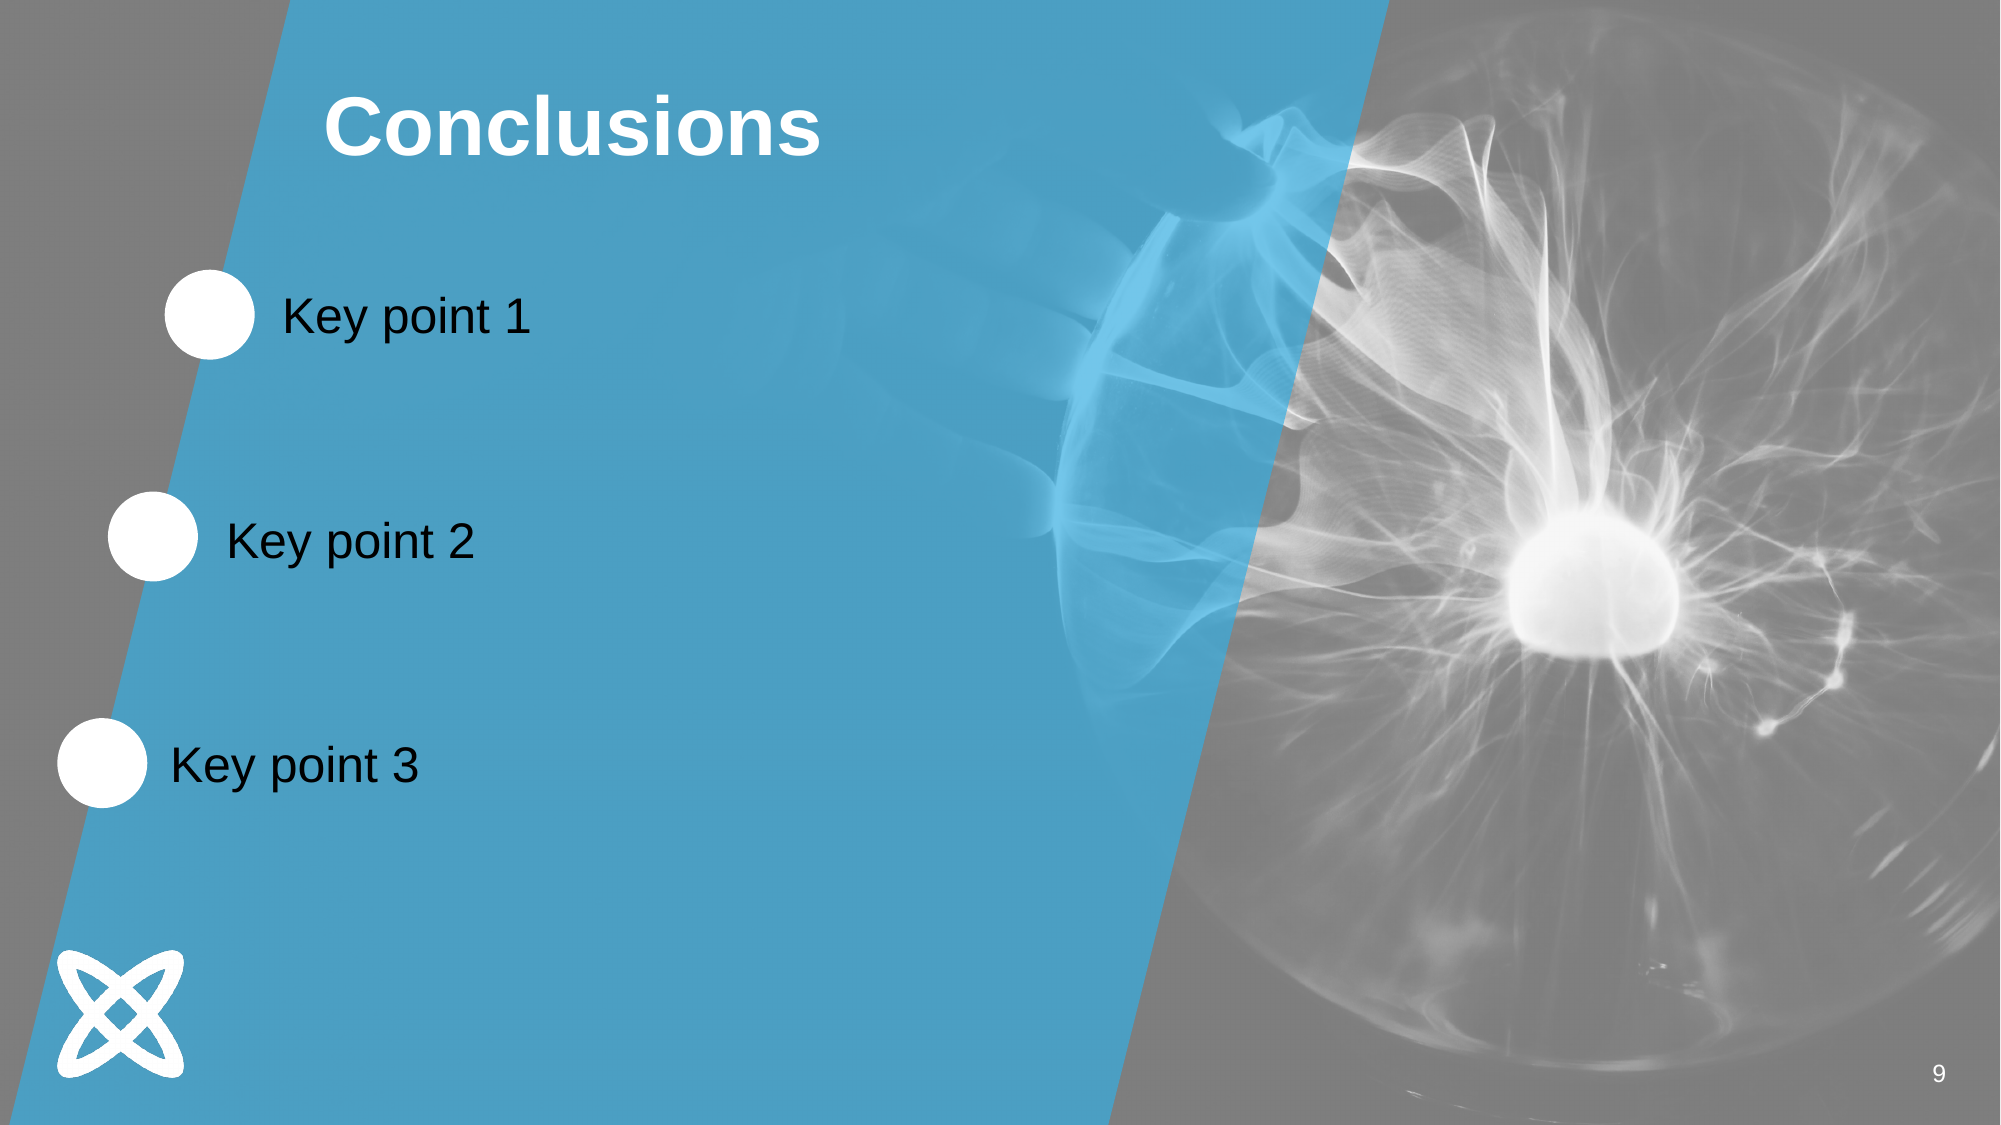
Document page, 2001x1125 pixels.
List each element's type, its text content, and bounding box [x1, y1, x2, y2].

picture [57, 951, 184, 1078]
text_box [56, 717, 149, 810]
list Key point 1 Key point 2 Key point 3 [57, 283, 1070, 951]
text_box [163, 268, 256, 361]
title Conclusions [309, 76, 1371, 259]
text_box [106, 490, 199, 583]
slide_number 9 [1856, 1042, 1962, 1103]
